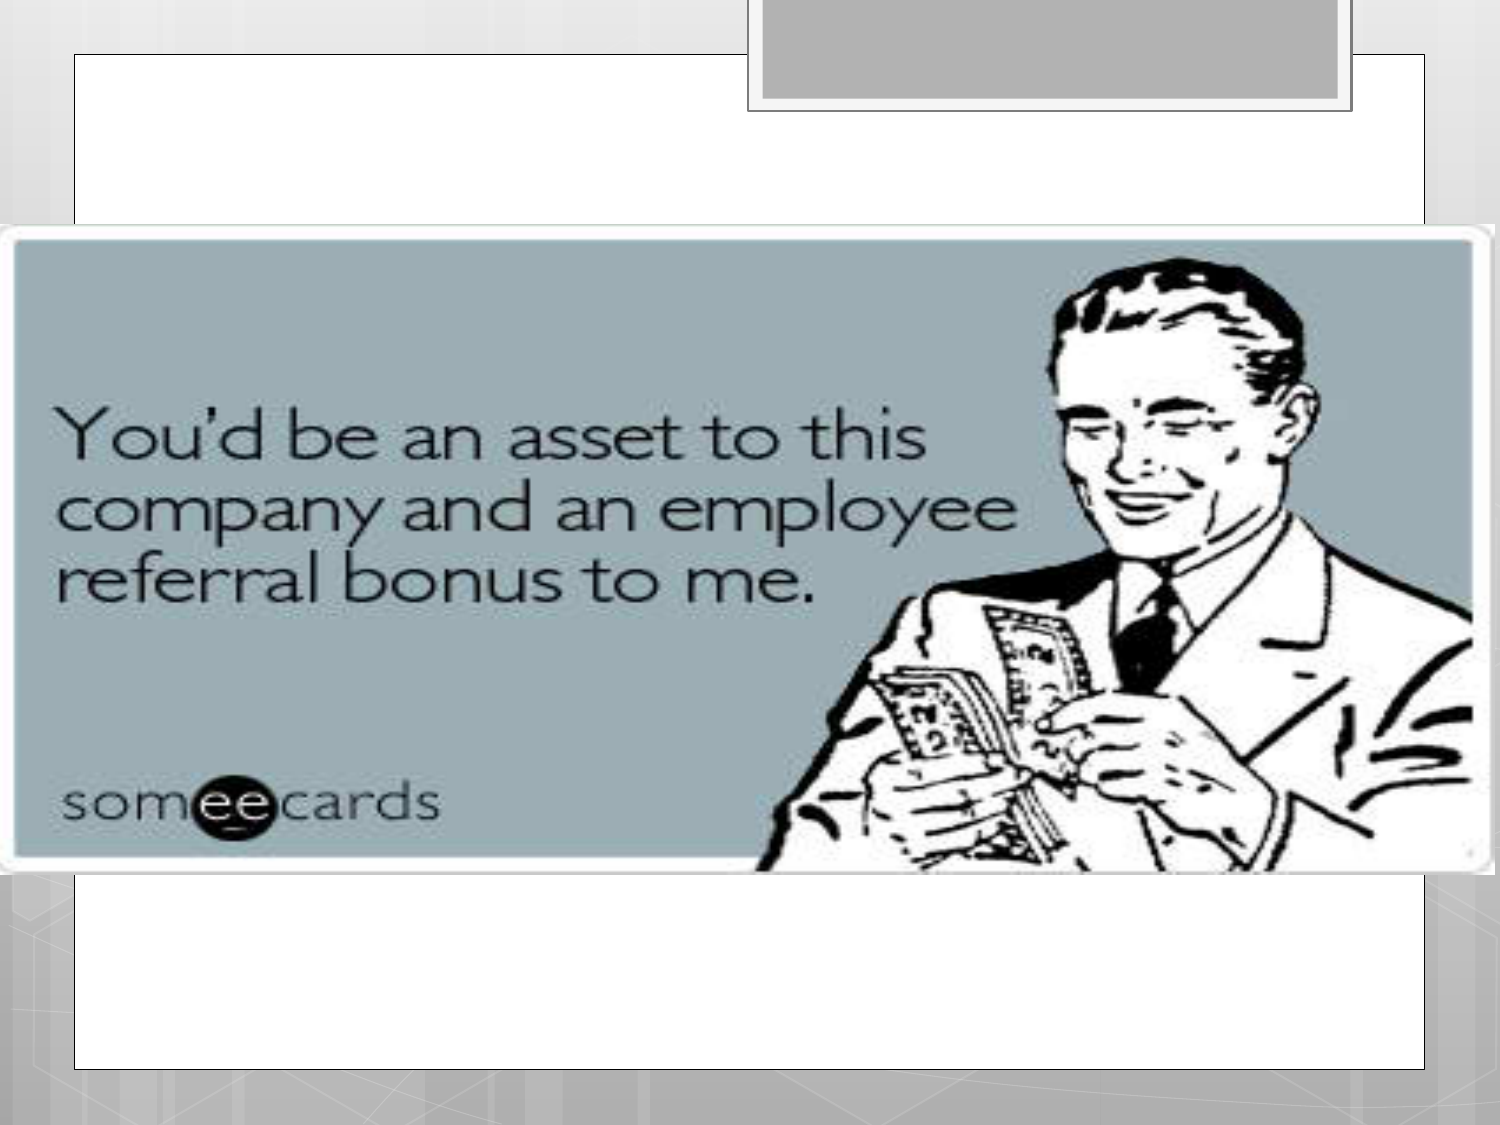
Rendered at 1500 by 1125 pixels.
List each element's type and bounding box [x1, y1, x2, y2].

list [0, 224, 1496, 876]
